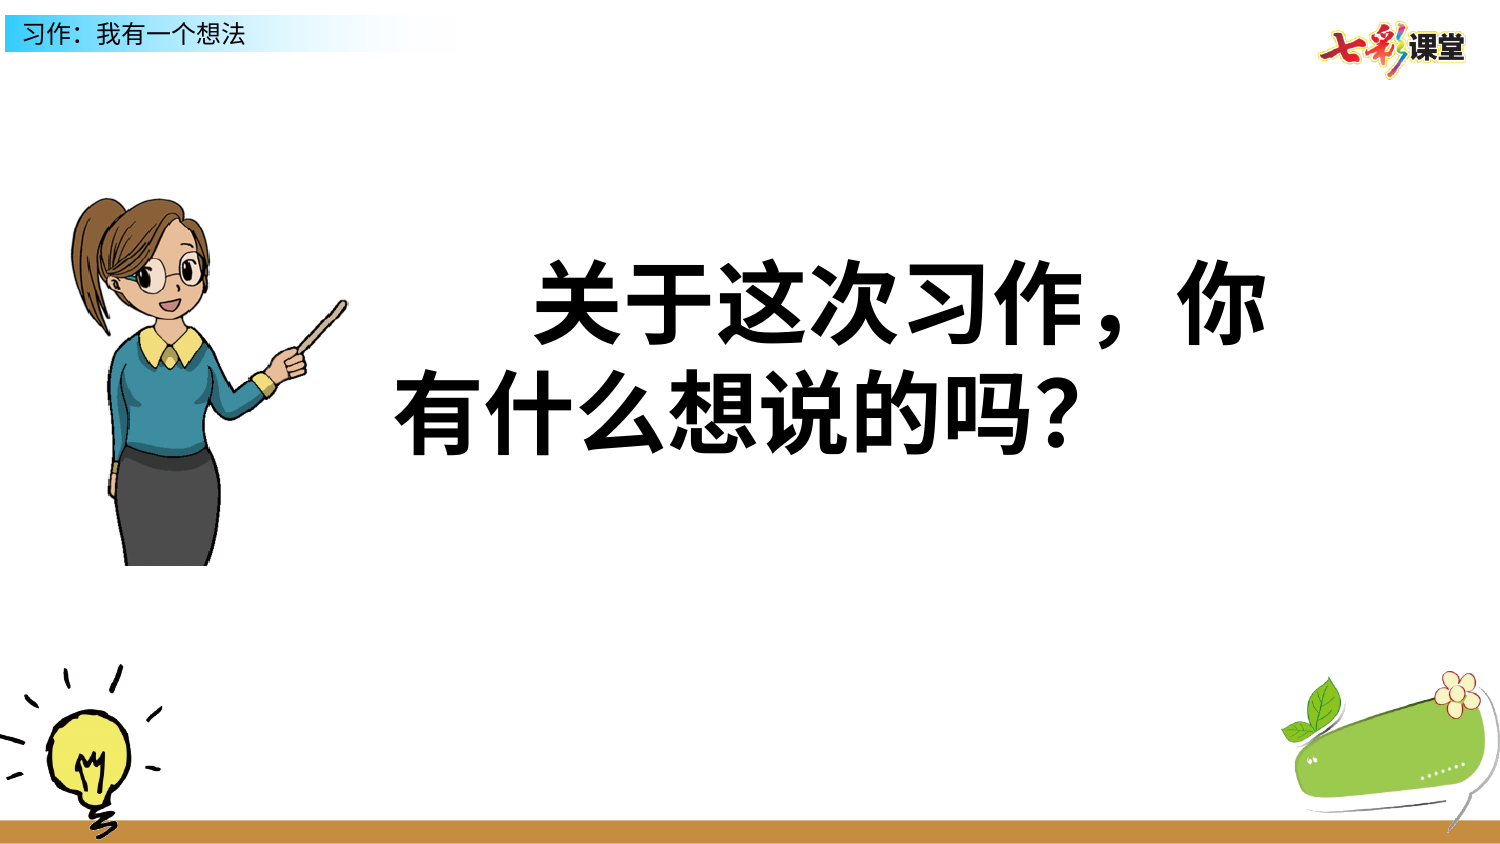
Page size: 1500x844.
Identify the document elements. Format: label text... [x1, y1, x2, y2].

picture [1277, 671, 1500, 833]
picture [1316, 20, 1468, 80]
text_box 没有错别字，语句通顺，表达流畅。 用词准确生动，意思表达清楚明确。 文章结构清晰，详略得当，重点突出。 开头能点明主题，结尾能恰当呼应、升华。 文章立意较好，符合主流价值观。 文章主旨明确，有真情实感，抒发手法多样。 语言生动有个性，恰当使用修辞手法。 符合本次作文要求： 事例真实，现象表述清楚明白。 层次清晰，现象-原因-想法，过程层层递进。 表明建议的理由要充分。 [413, 273, 1250, 441]
picture [70, 196, 349, 567]
text_box 关于这次习作，你有什么想说的吗？ [417, 277, 1246, 437]
picture [0, 653, 178, 844]
